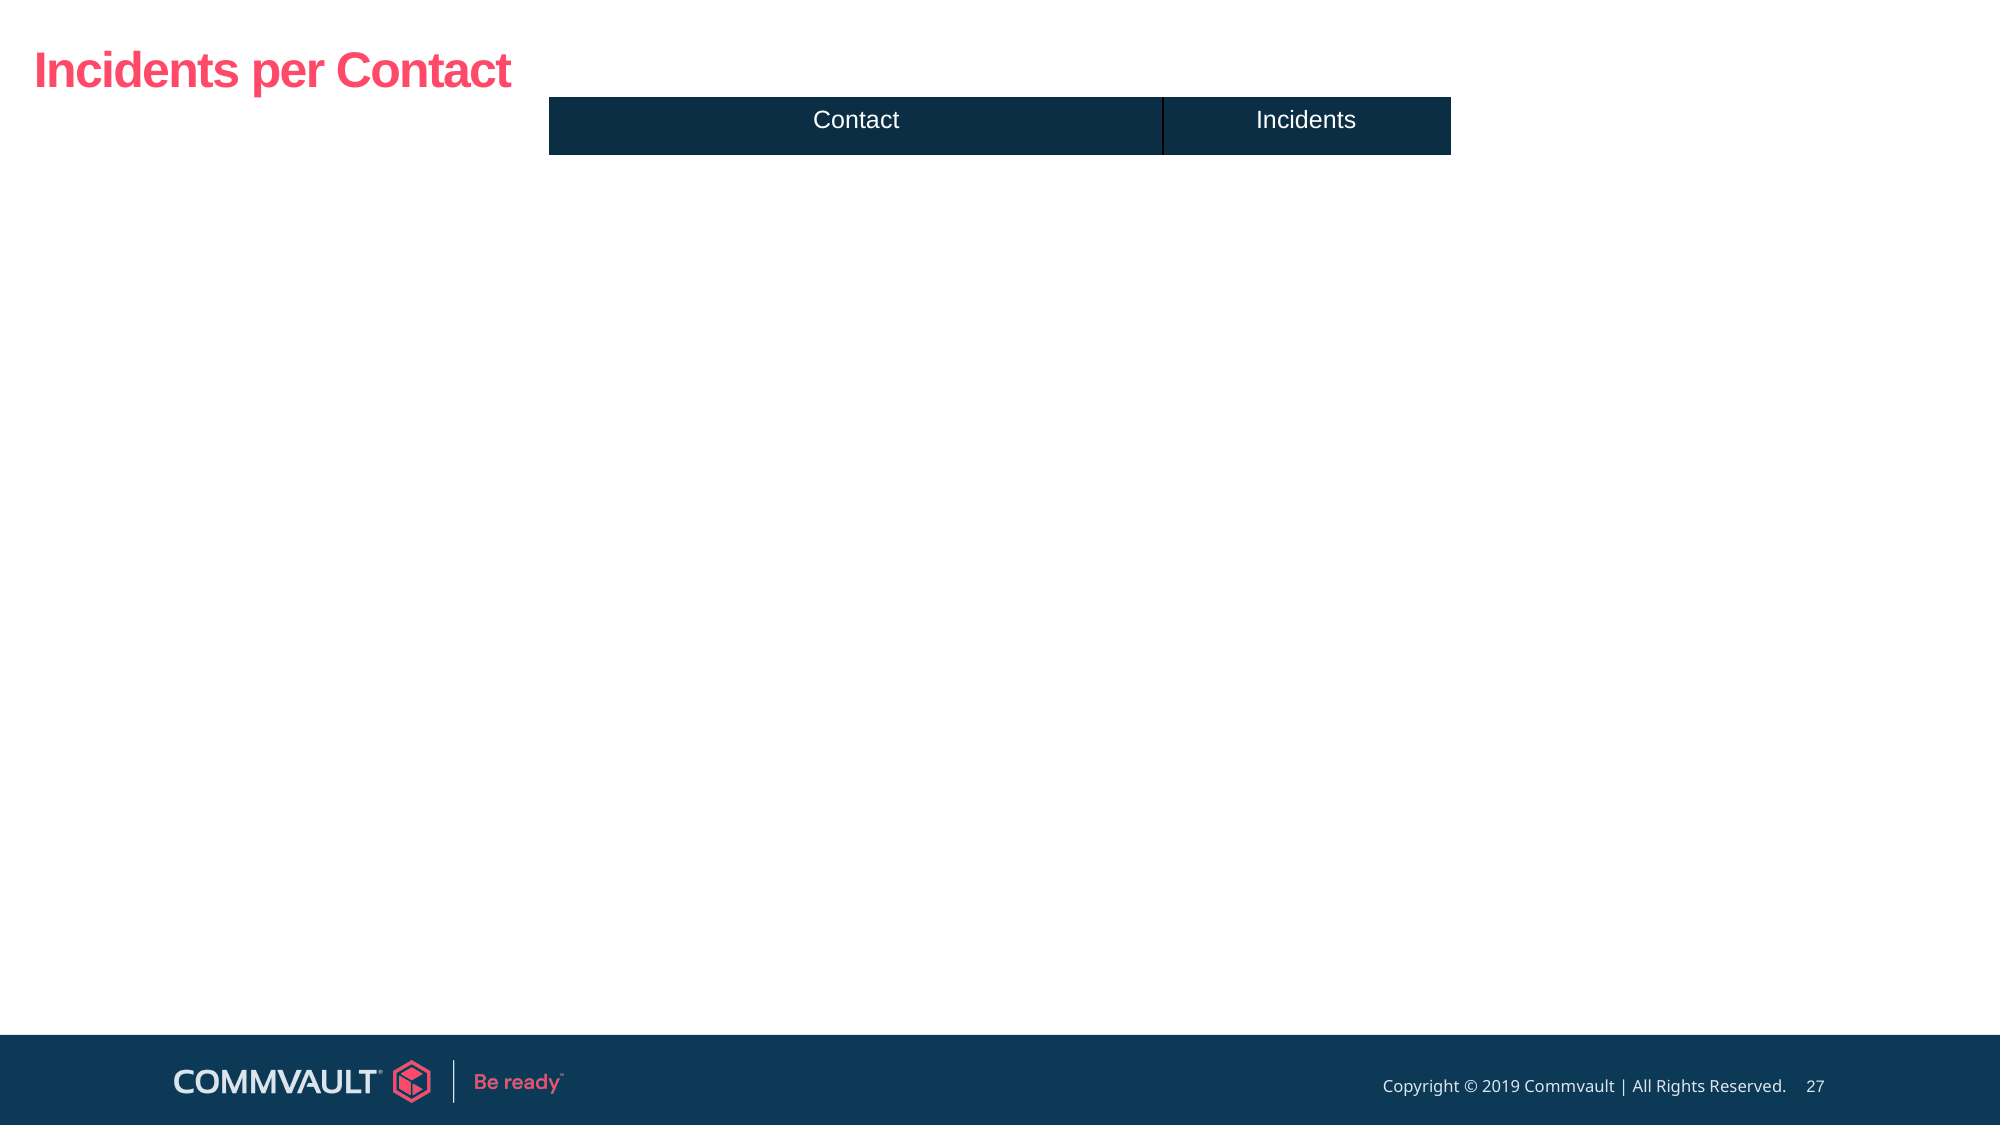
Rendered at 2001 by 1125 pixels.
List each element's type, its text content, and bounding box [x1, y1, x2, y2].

table_header Contact [551, 99, 1162, 154]
slide_number 27 [1790, 1051, 1825, 1097]
table_header Incidents [1164, 99, 1449, 154]
picture [174, 1060, 564, 1103]
title Incidents per Contact [33, 28, 1684, 99]
